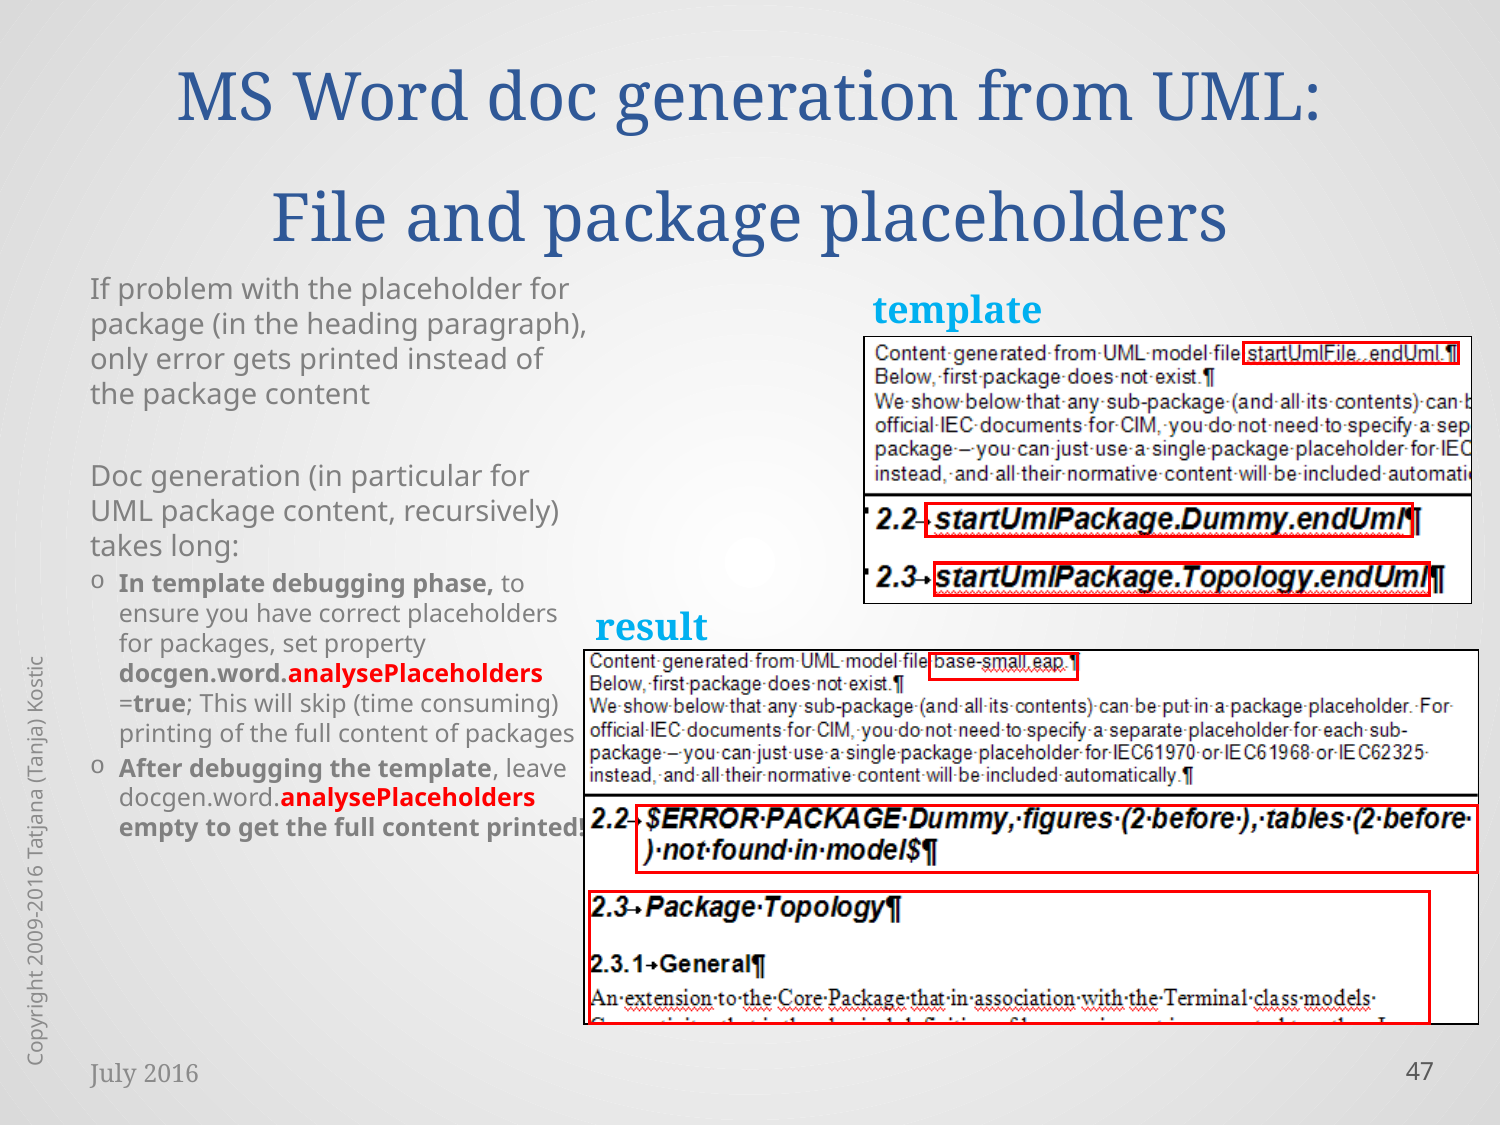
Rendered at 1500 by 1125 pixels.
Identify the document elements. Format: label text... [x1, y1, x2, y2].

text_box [864, 278, 1471, 593]
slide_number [75, 1042, 313, 1103]
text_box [584, 595, 1478, 1025]
list If problem with the placeholder for package (in the heading paragraph), only error gets printed instead of the package content Doc generation (in particular for UML package content, recursively) takes long: In template debugging phase, to ensure you have correct placeholders for packages, set property docgen.word.analysePlaceholders =true; This will skip (time consuming) printing of the full content of packages After debugging the template, leave docgen.word.analysePlaceholders empty to get the full content printed! [75, 262, 607, 1005]
slide_number 47 [1401, 1042, 1494, 1103]
footer Copyright 2009-2016 Tatjana (Tanja) Kostic [18, 621, 54, 1101]
title MS Word doc generation from UML: File and package placeholders [75, 0, 1425, 263]
